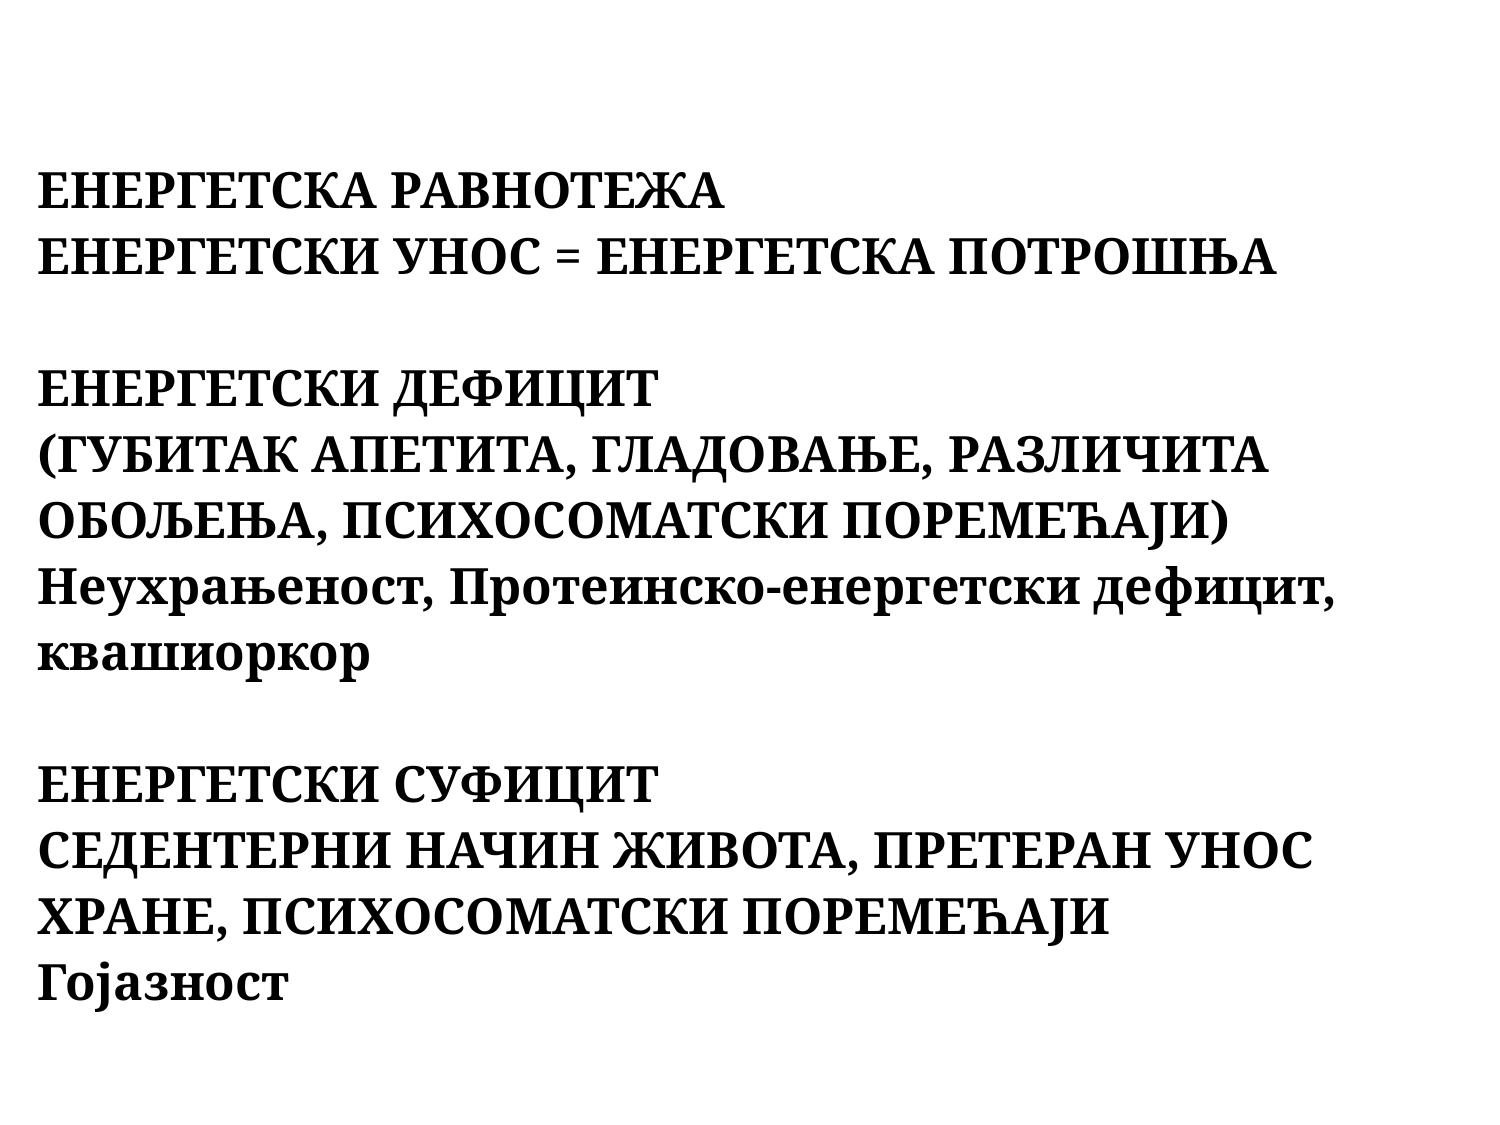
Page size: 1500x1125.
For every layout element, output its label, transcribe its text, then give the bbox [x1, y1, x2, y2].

text_box ЕНЕРГЕТСКА РАВНОТЕЖА ЕНЕРГЕТСКИ УНОС = ЕНЕРГЕТСКА ПОТРОШЊА ЕНЕРГЕТСКИ ДЕФИЦИТ (ГУБИТАК АПЕТИТА, ГЛАДОВАЊЕ, РАЗЛИЧИТА ОБОЉЕЊА, ПСИХОСОМАТСКИ ПОРЕМЕЋАЈИ) Неухрањеност, Протеинско-енергетски дефицит, квашиоркор ЕНЕРГЕТСКИ СУФИЦИТ СЕДЕНТЕРНИ НАЧИН ЖИВОТА, ПРЕТЕРАН УНОС ХРАНЕ, ПСИХОСОМАТСКИ ПОРЕМЕЋАЈИ Гојазност [22, 145, 1500, 1018]
